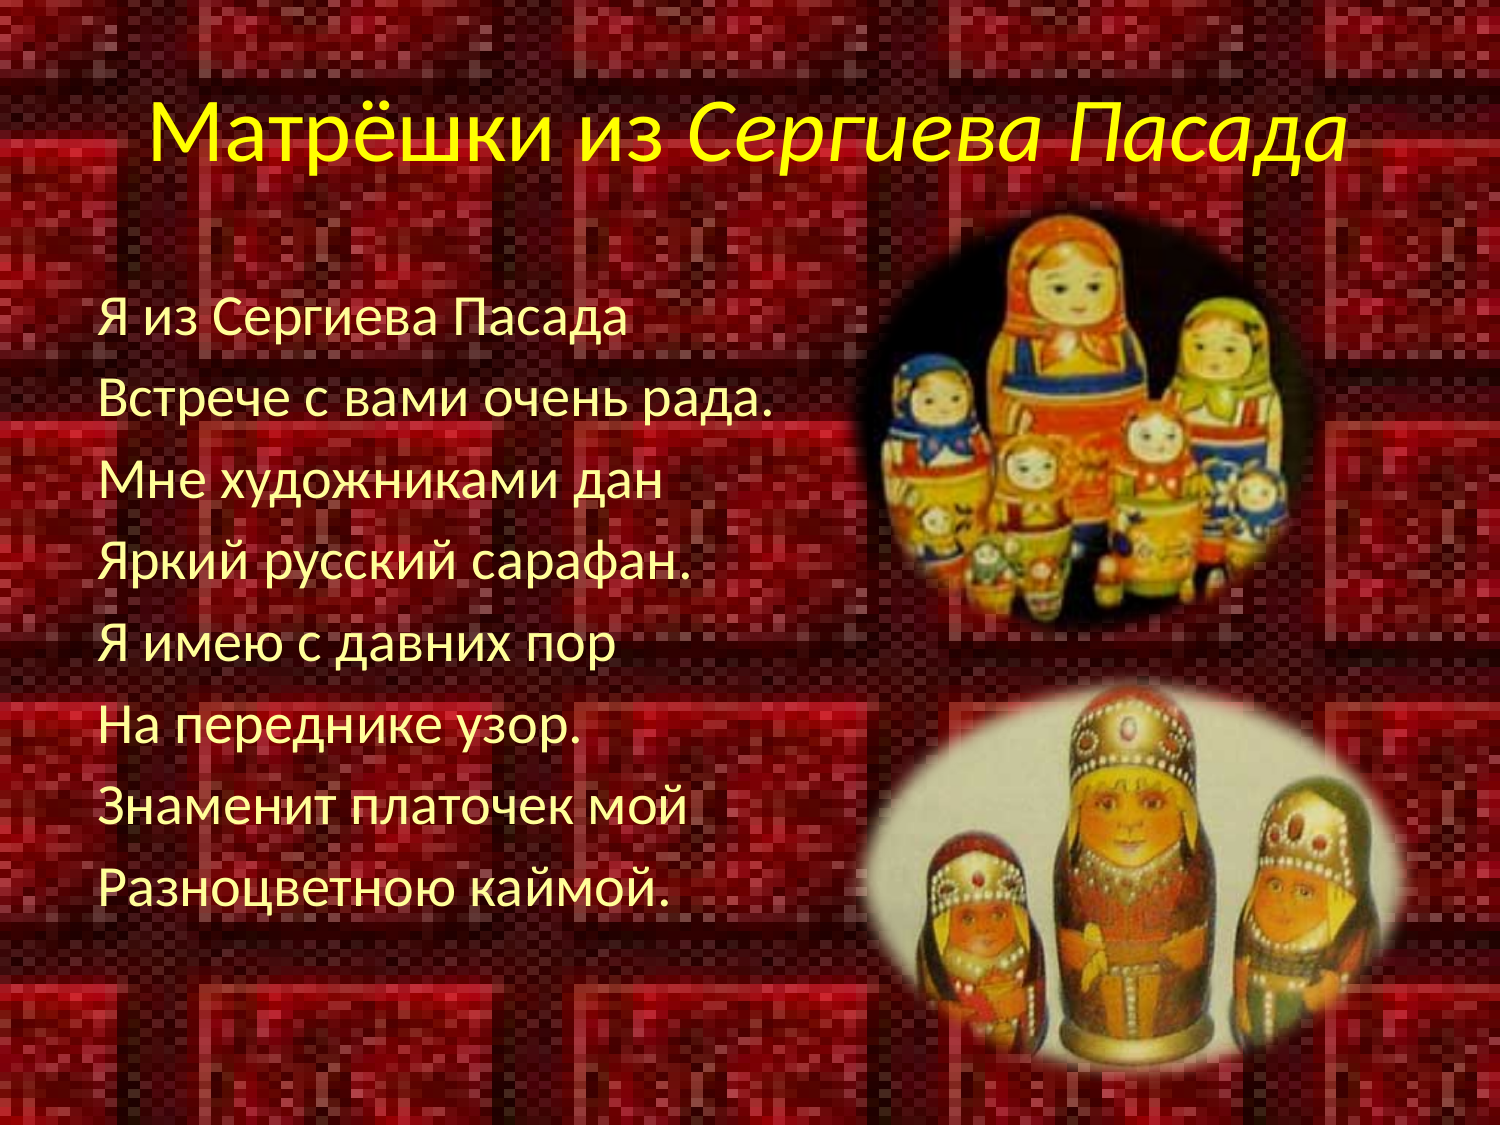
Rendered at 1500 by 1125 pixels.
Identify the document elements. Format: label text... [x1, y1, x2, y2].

list Я из Сергиева Пасада Встрече с вами очень рада. Мне художниками дан Яркий русский сарафан. Я имею с давних пор На переднике узор. Знаменит платочек мой Разноцветною каймой. [82, 269, 797, 1015]
title Матрёшки из Сергиева Пасада [72, 16, 1425, 233]
picture [0, 0, 1500, 1125]
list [831, 187, 1337, 651]
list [843, 667, 1423, 1089]
